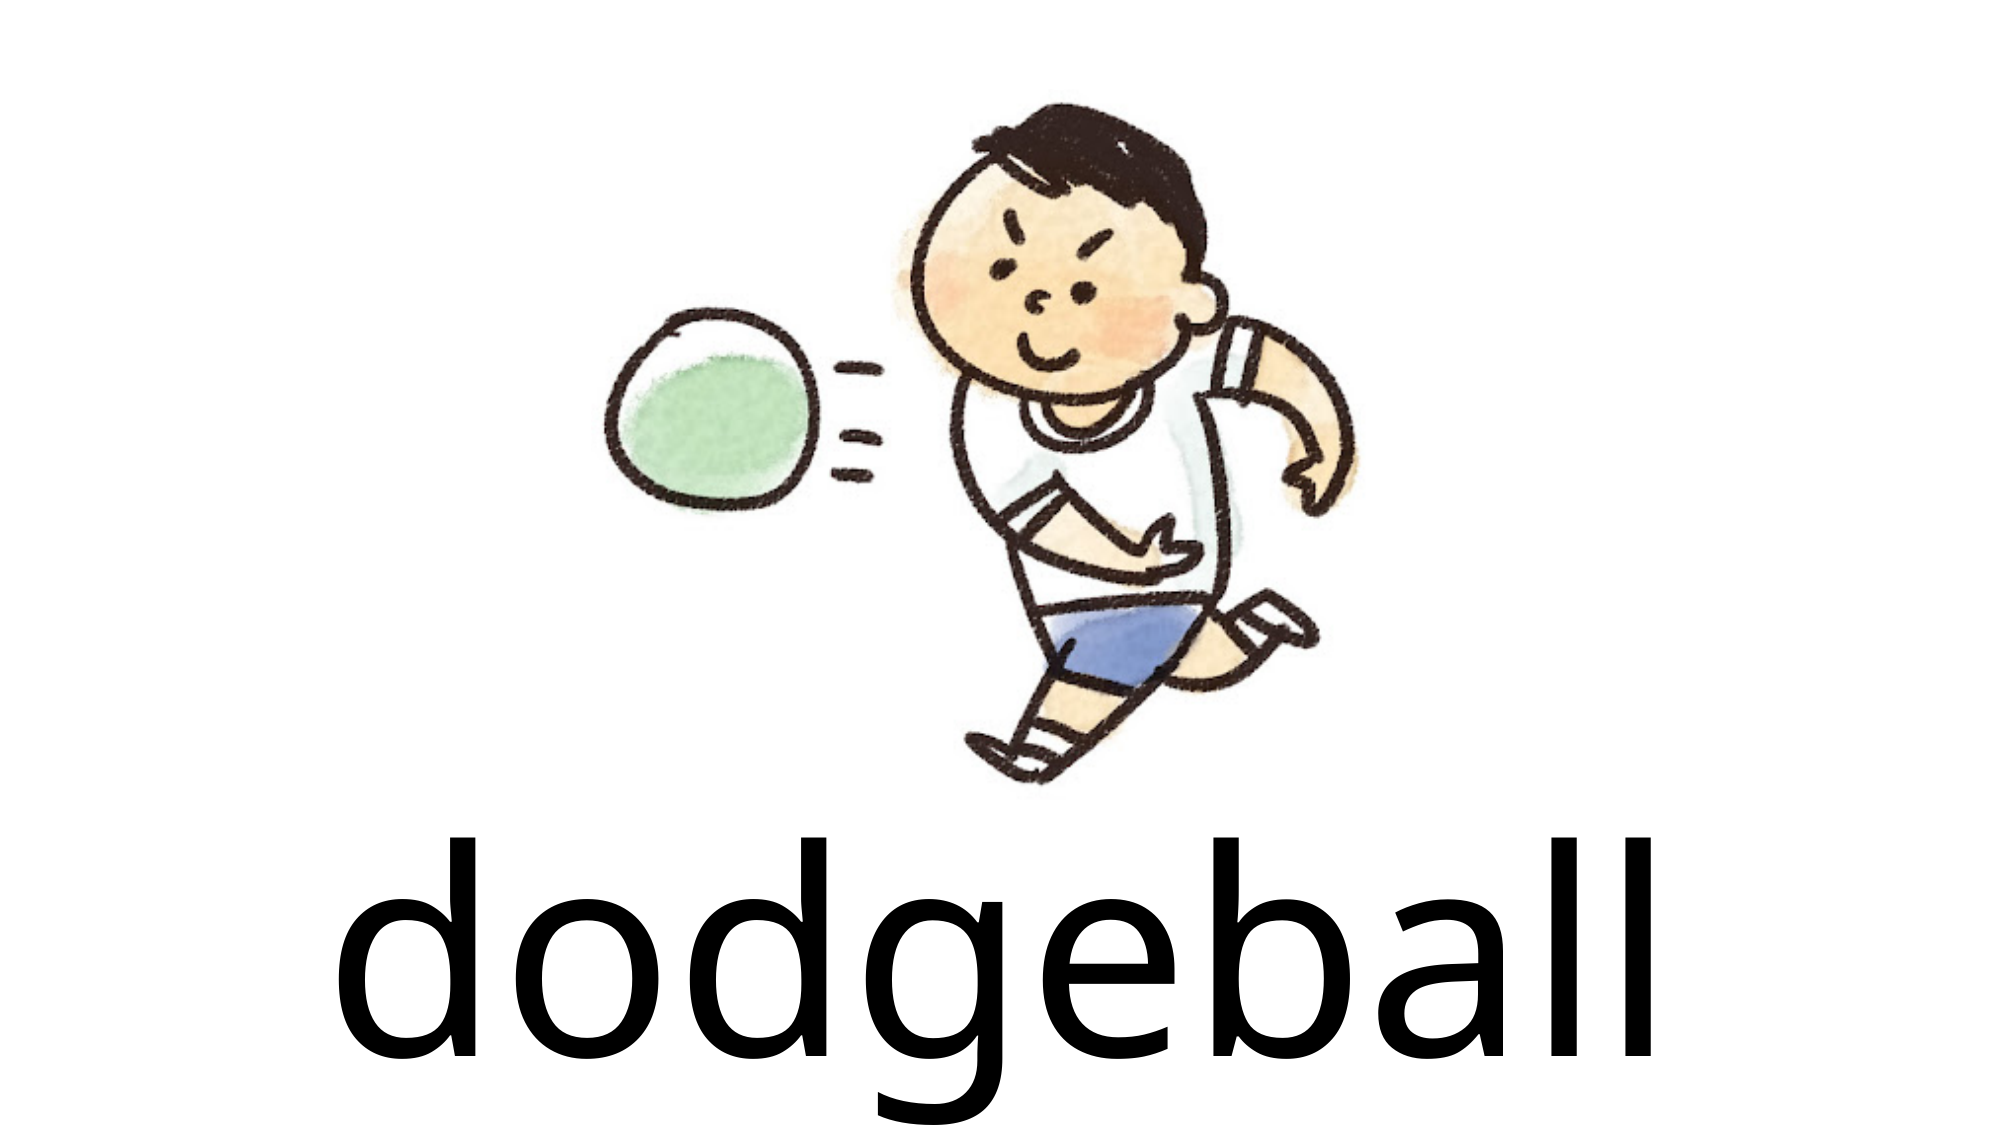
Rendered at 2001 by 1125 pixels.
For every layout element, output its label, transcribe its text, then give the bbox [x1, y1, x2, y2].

text_box dodgeball [308, 761, 1692, 1122]
picture [590, 89, 1381, 806]
